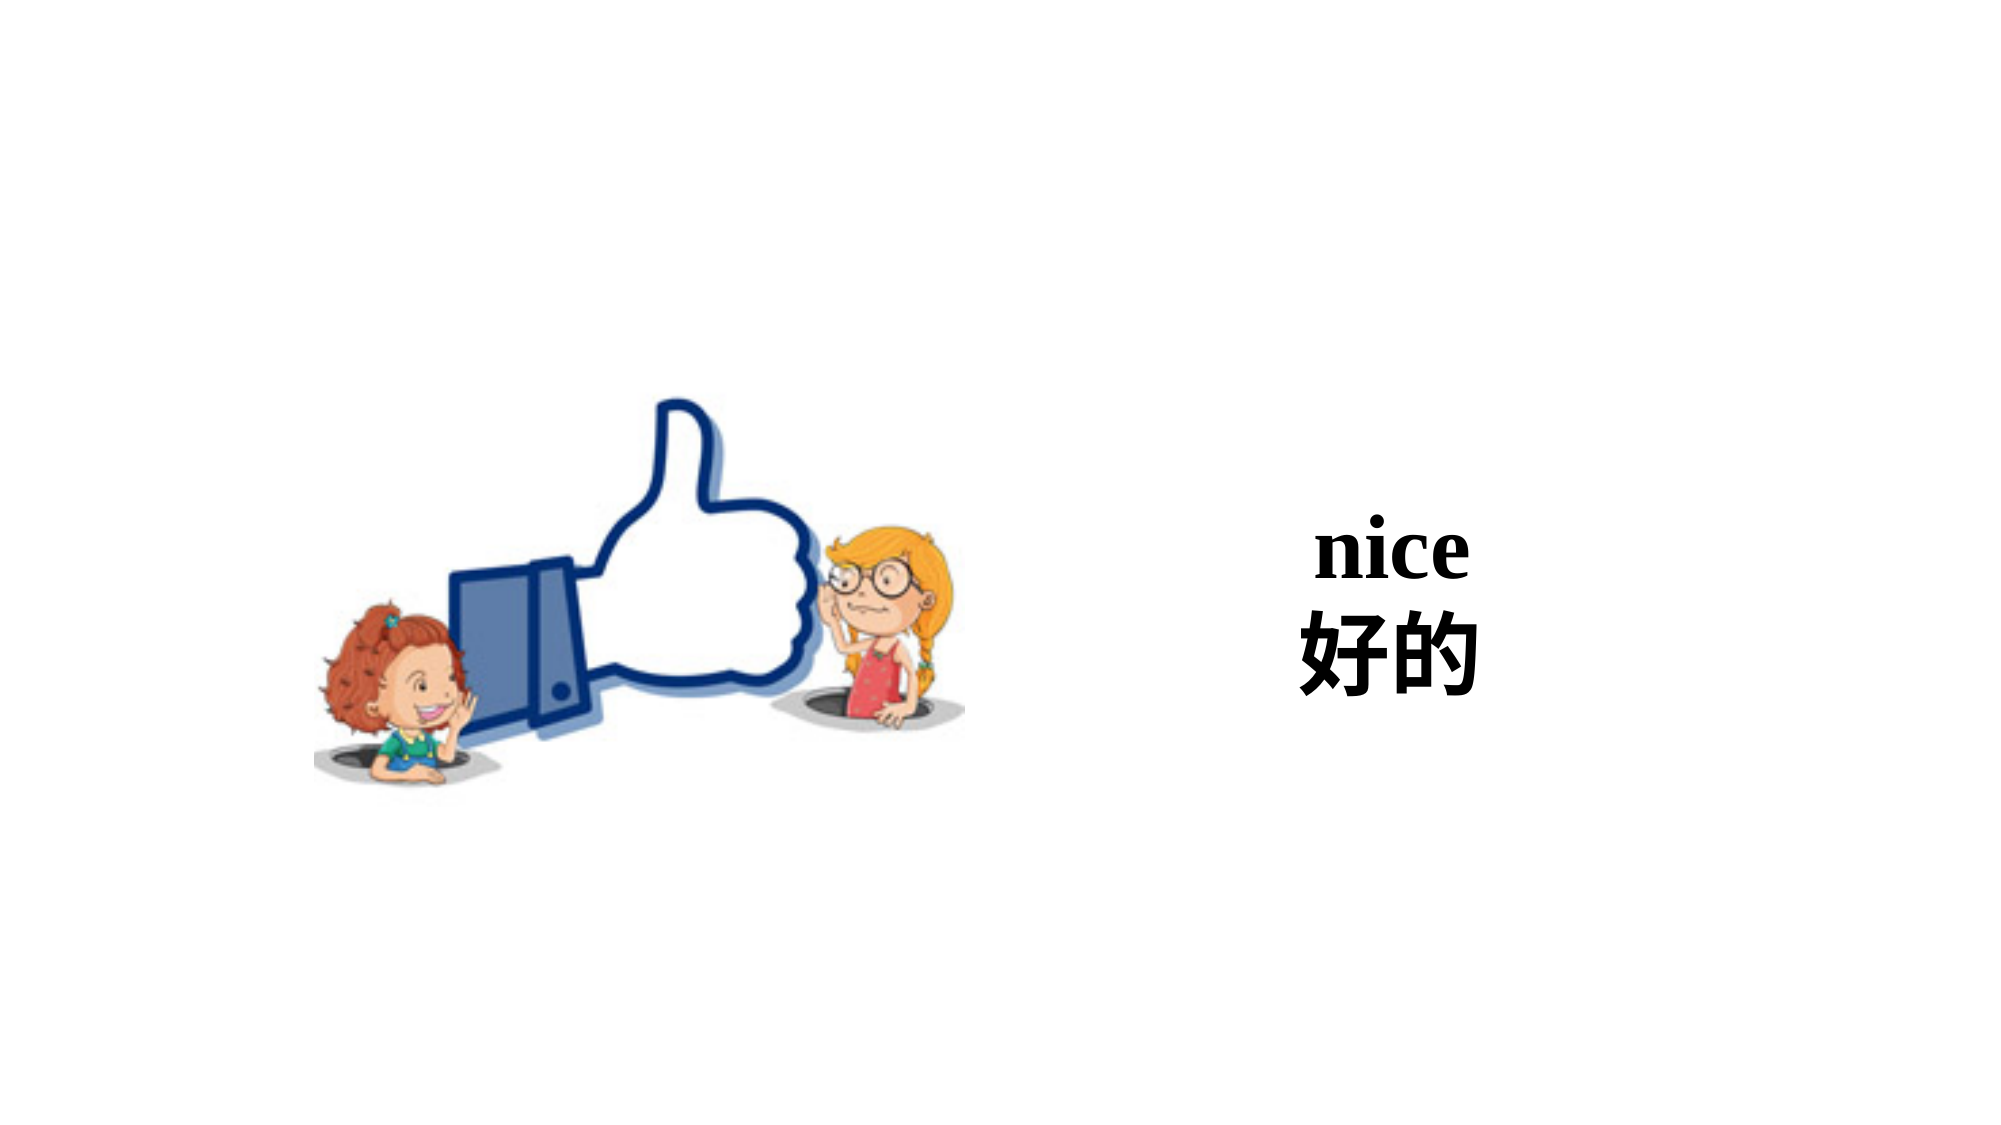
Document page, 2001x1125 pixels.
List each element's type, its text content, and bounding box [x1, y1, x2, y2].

picture [314, 373, 965, 807]
text_box nice 好的 [1284, 479, 1498, 715]
